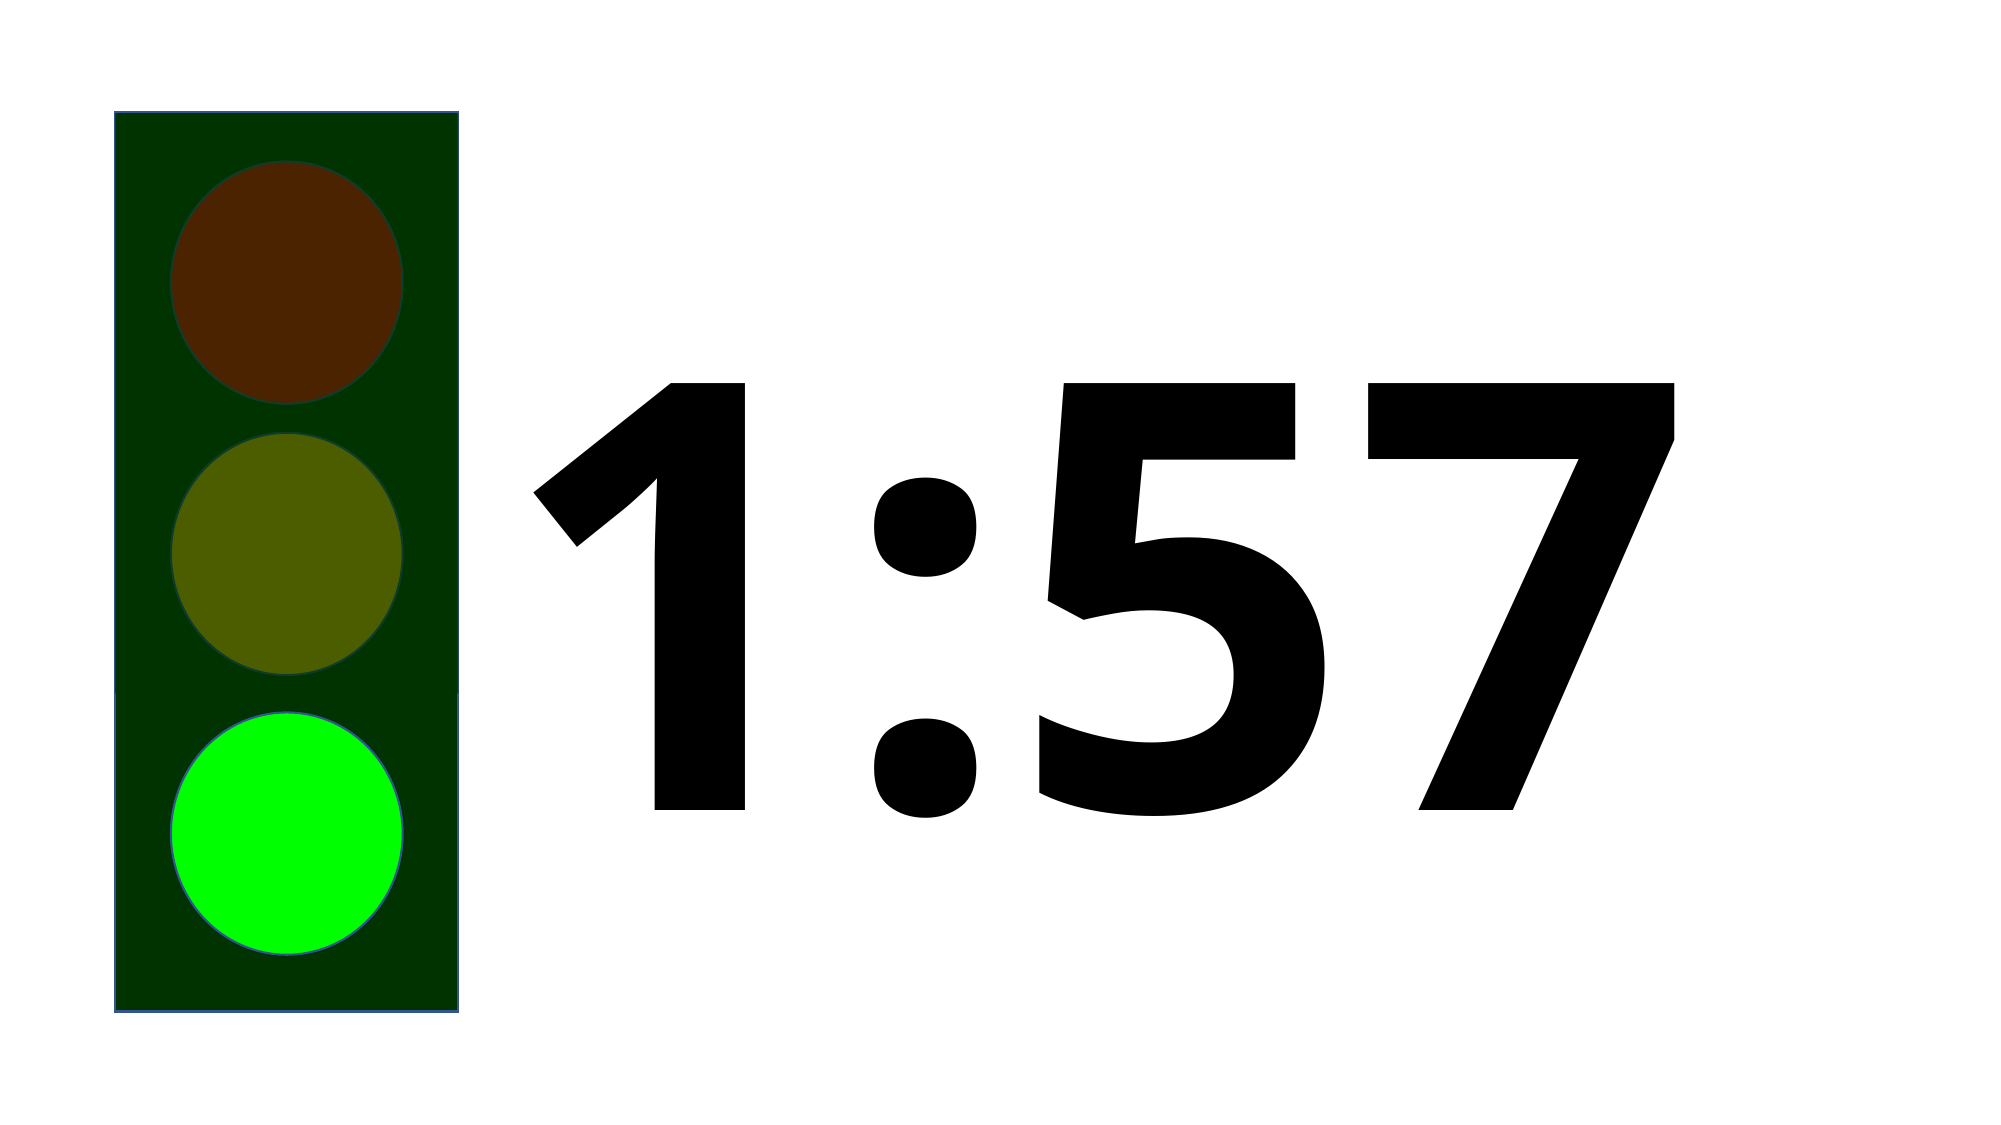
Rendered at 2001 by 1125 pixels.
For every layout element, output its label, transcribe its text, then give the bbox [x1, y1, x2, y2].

text_box [114, 695, 459, 1013]
text_box [114, 112, 459, 695]
text_box 1:57 [483, 204, 1924, 938]
text_box [169, 711, 404, 956]
